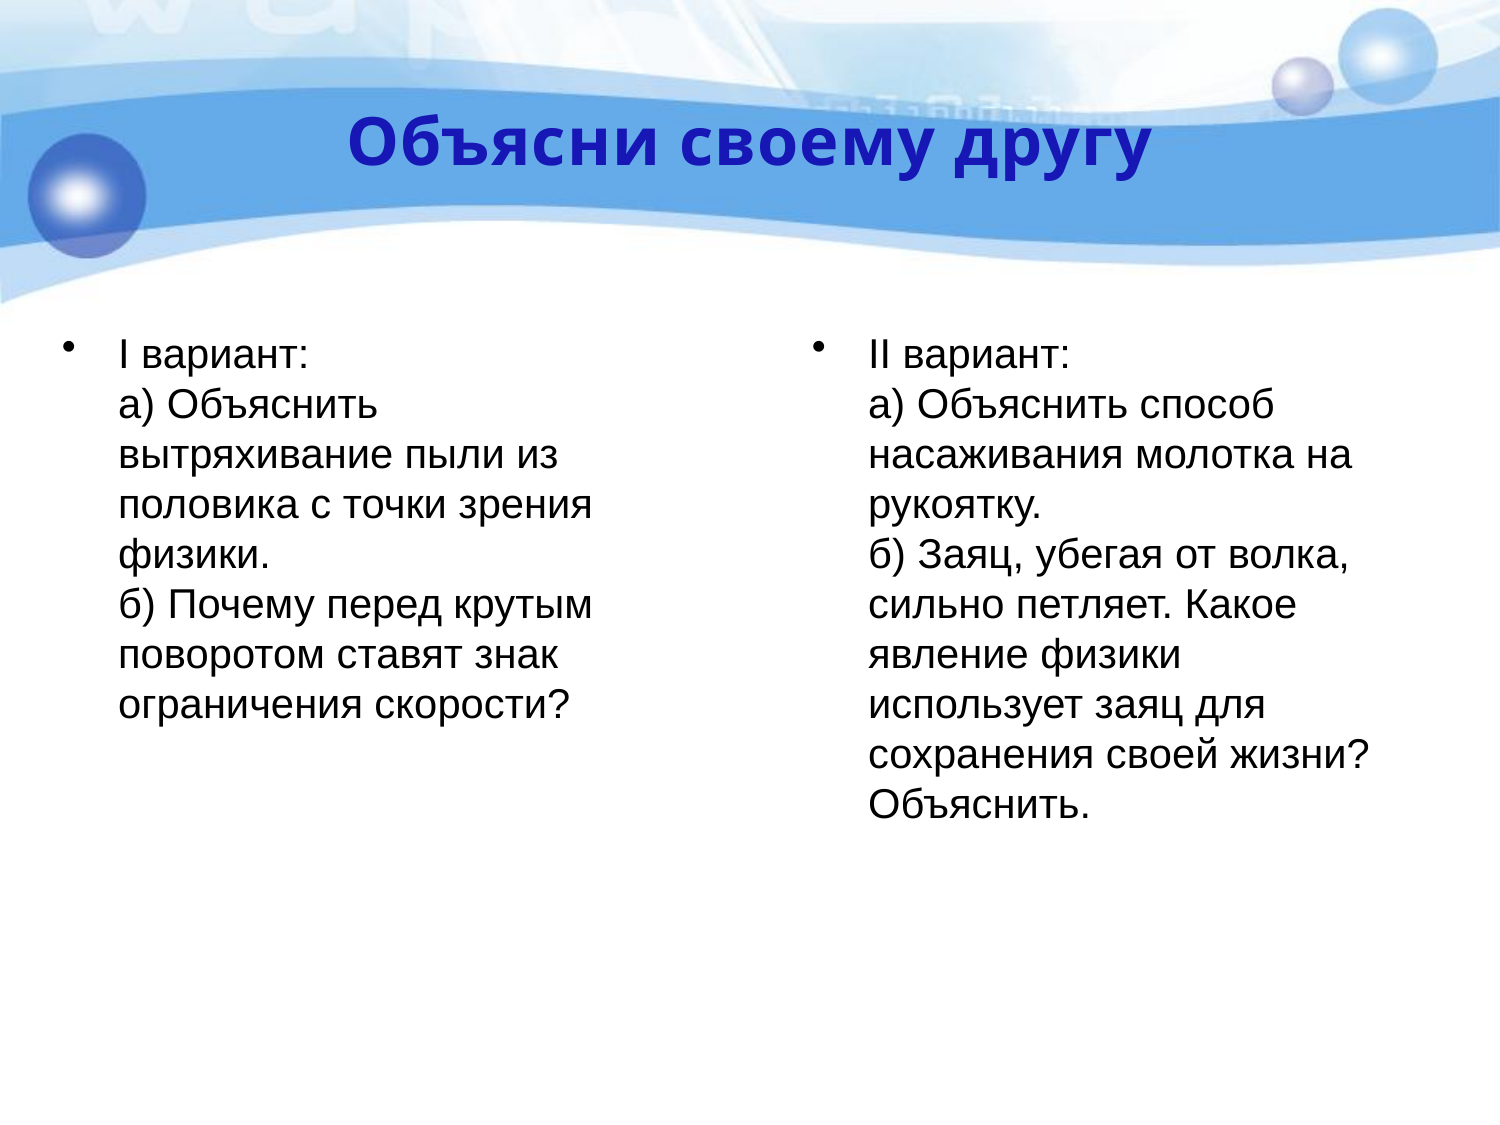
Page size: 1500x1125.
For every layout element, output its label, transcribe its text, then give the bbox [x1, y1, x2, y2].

title Объясни своему другу [74, 44, 1426, 233]
list I вариант: а) Объяснить вытряхивание пыли из половика с точки зрения физики. б) Почему перед крутым поворотом ставят знак ограничения скорости? [46, 318, 641, 1062]
picture [0, 0, 1500, 1125]
text_box II вариант: а) Объяснить способ насаживания молотка на рукоятку. б) Заяц, убегая от волка, сильно петляет. Какое явление физики использует заяц для сохранения своей жизни? Объяснить. [796, 318, 1390, 1062]
